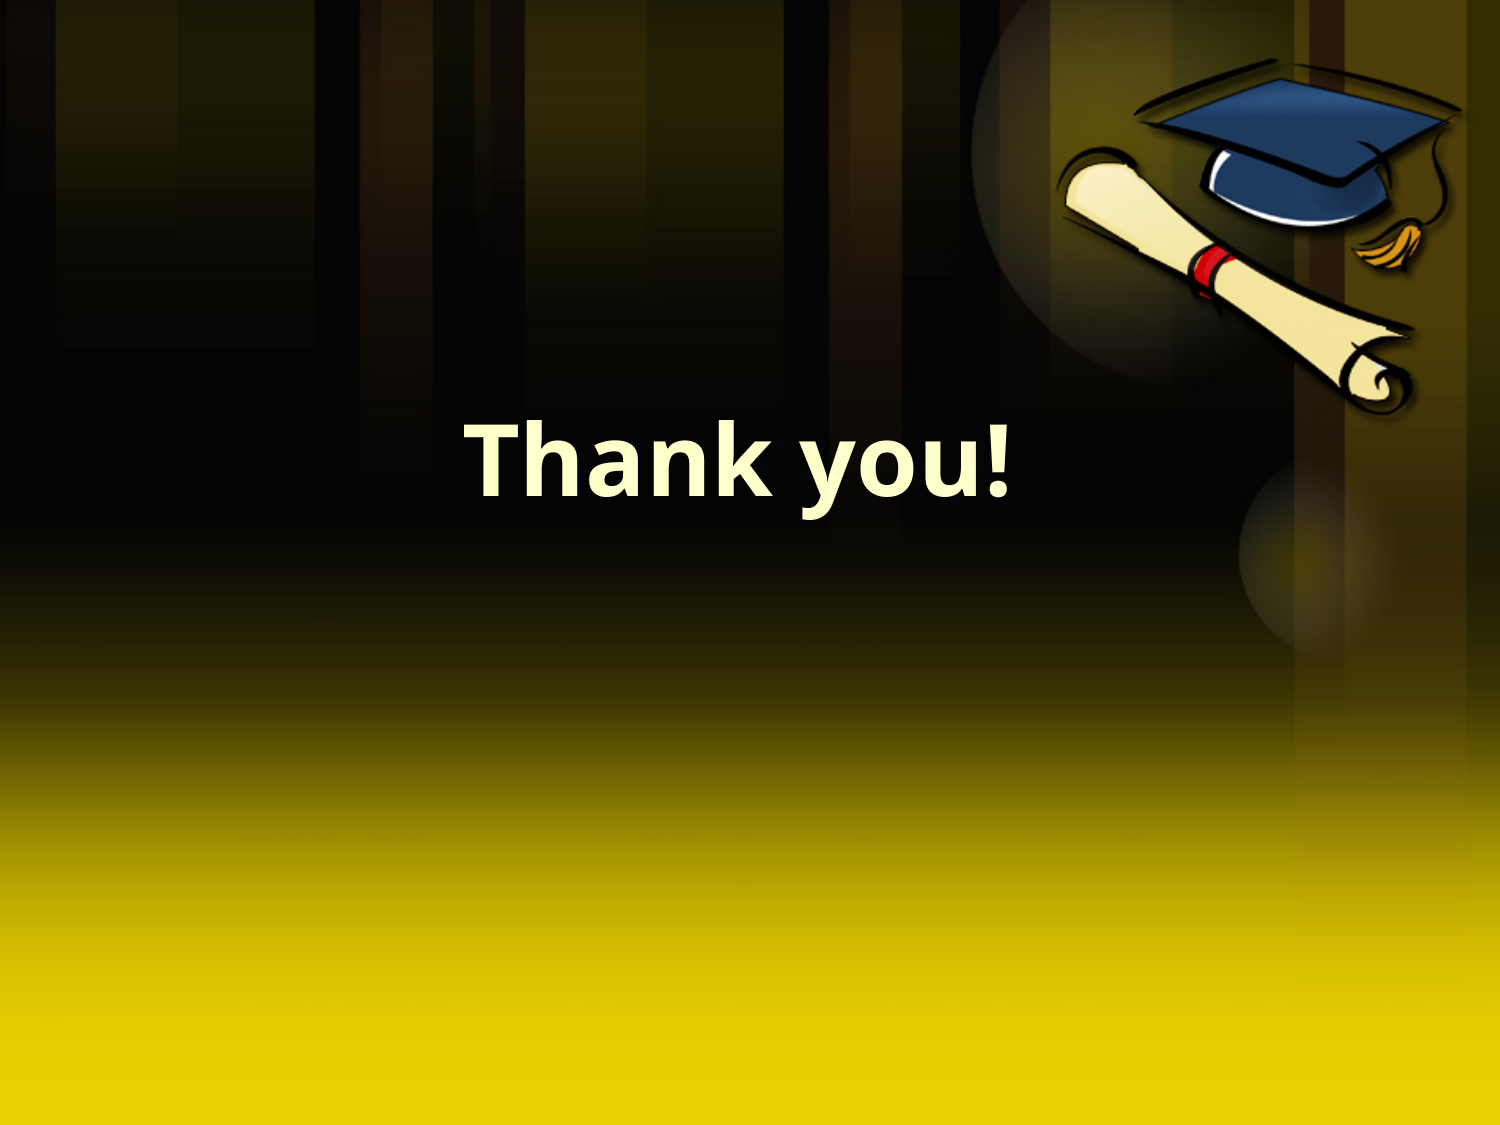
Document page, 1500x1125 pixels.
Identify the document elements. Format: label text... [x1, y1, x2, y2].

title Thank you! [171, 326, 1164, 587]
picture [0, 0, 1500, 1125]
